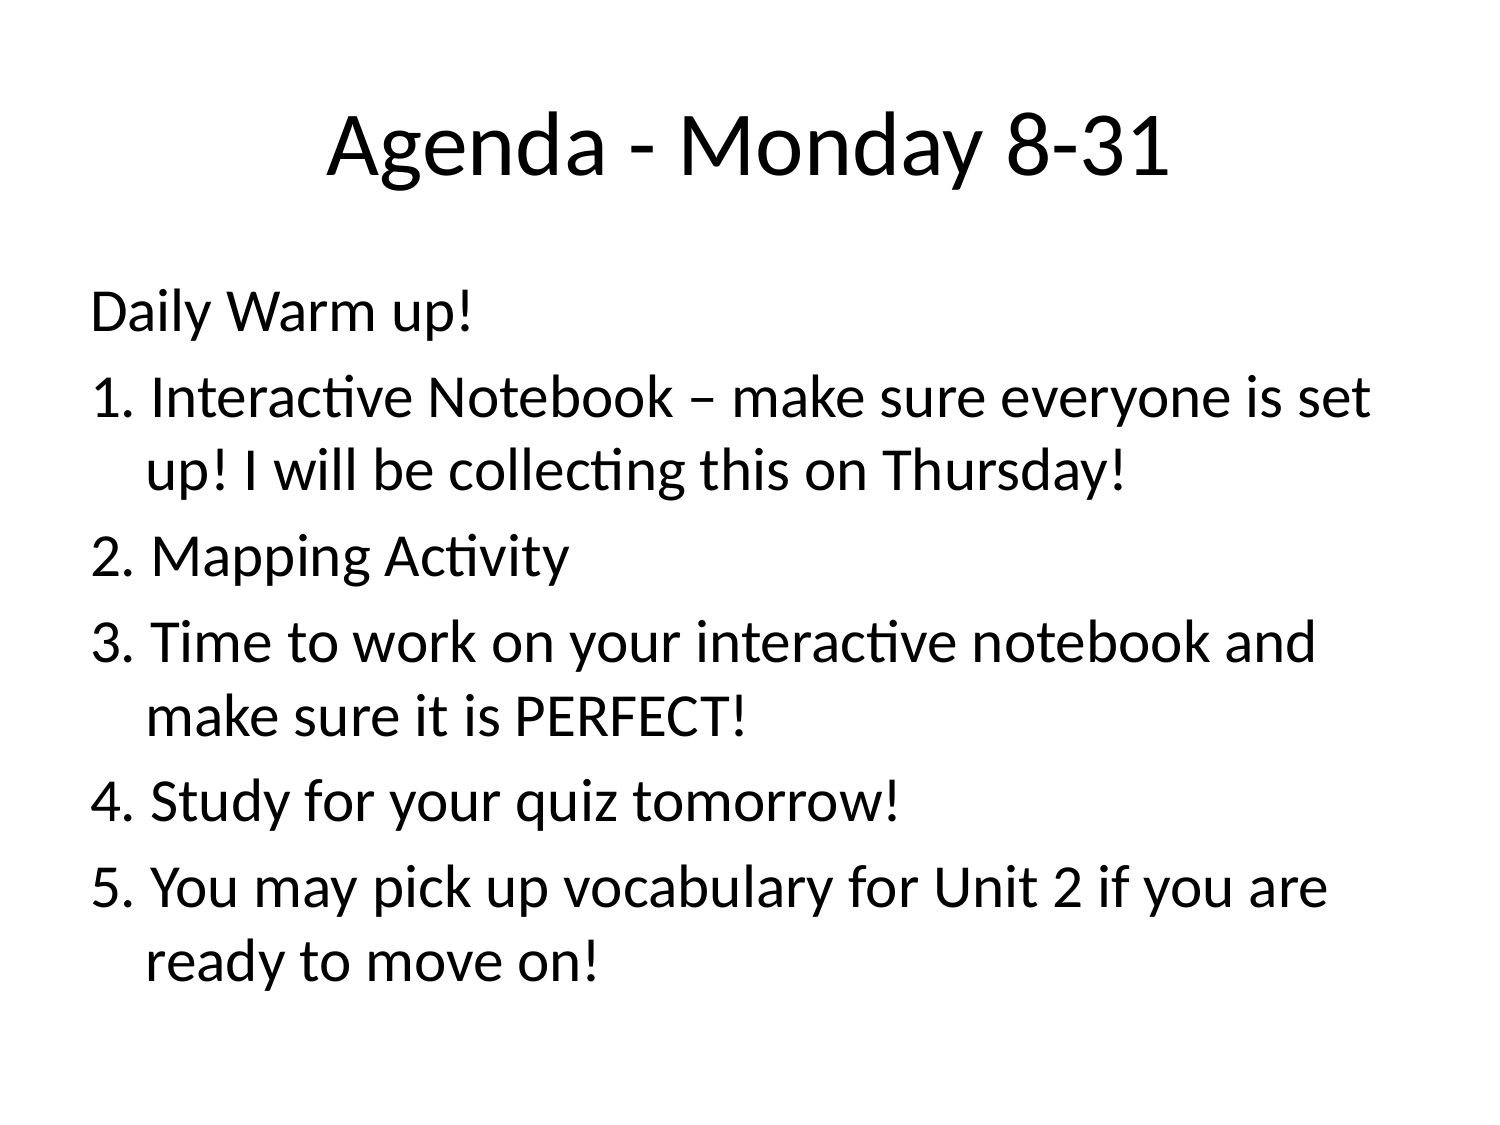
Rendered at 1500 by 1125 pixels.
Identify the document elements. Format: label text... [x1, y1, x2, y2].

title Agenda - Monday 8-31 [75, 45, 1425, 233]
list Daily Warm up! 1. Interactive Notebook – make sure everyone is set up! I will be collecting this on Thursday! 2. Mapping Activity 3. Time to work on your interactive notebook and make sure it is PERFECT! 4. Study for your quiz tomorrow! 5. You may pick up vocabulary for Unit 2 if you are ready to move on! [75, 262, 1425, 1005]
